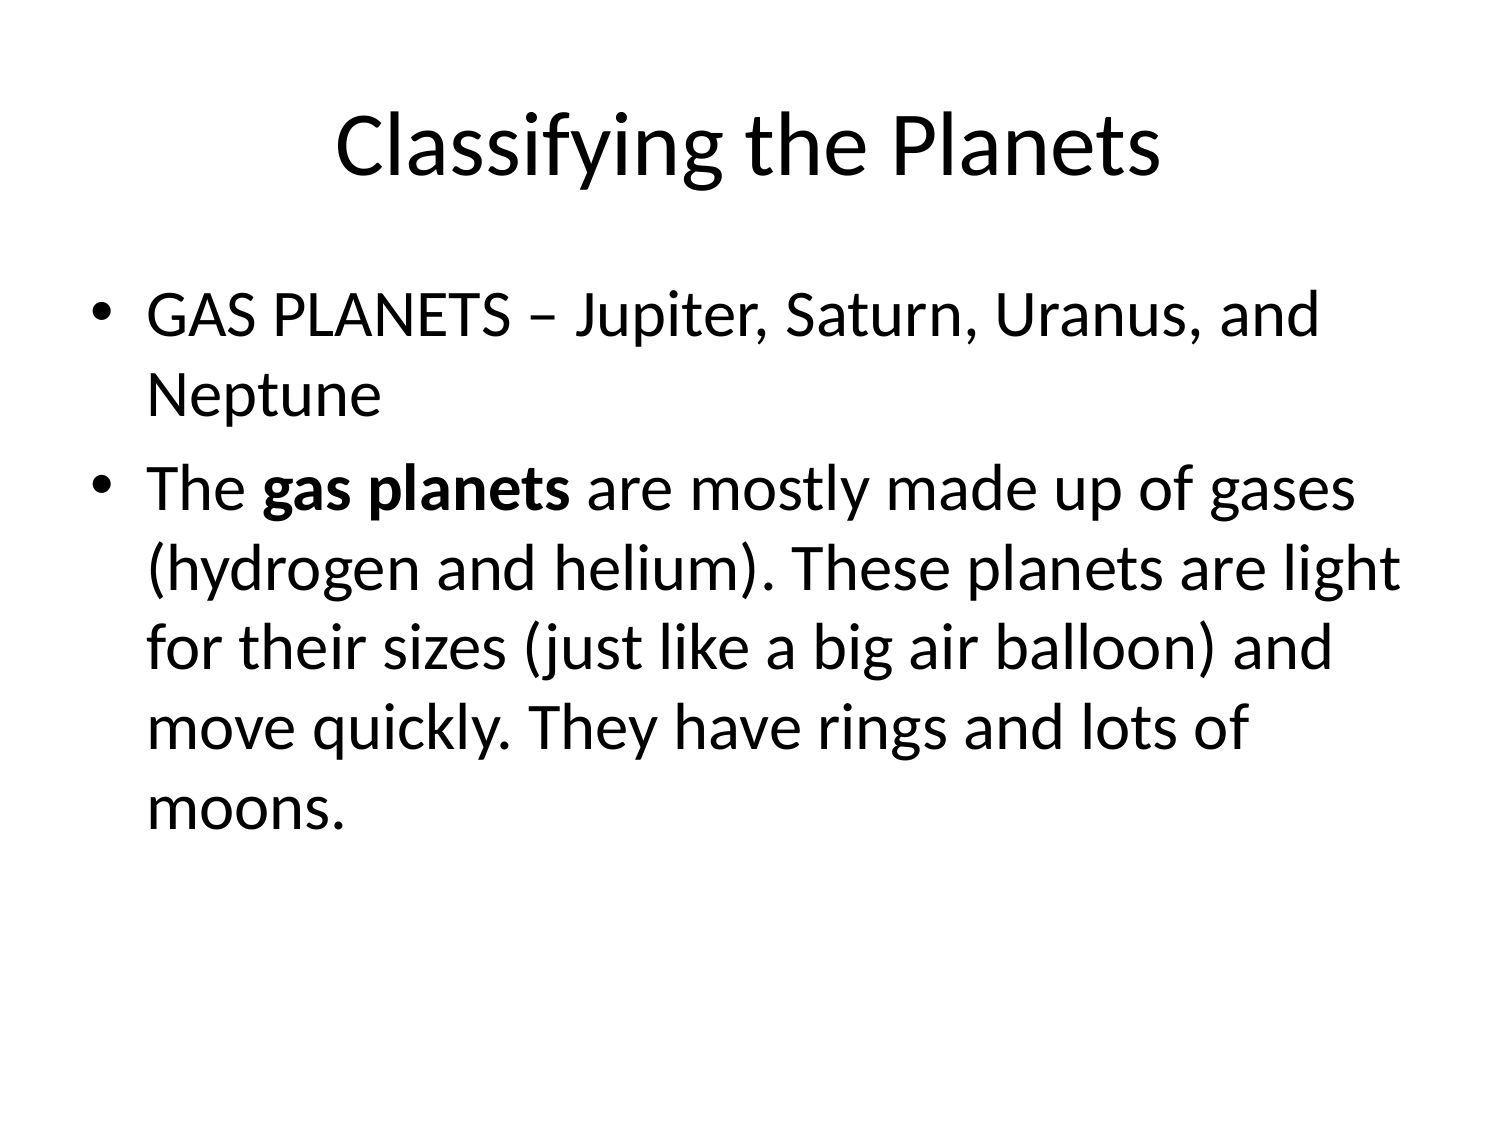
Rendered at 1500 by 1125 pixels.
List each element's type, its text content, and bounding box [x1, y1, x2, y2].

title Classifying the Planets [75, 45, 1425, 233]
list GAS PLANETS – Jupiter, Saturn, Uranus, and Neptune The gas planets are mostly made up of gases (hydrogen and helium). These planets are light for their sizes (just like a big air balloon) and move quickly. They have rings and lots of moons. [75, 262, 1425, 1005]
